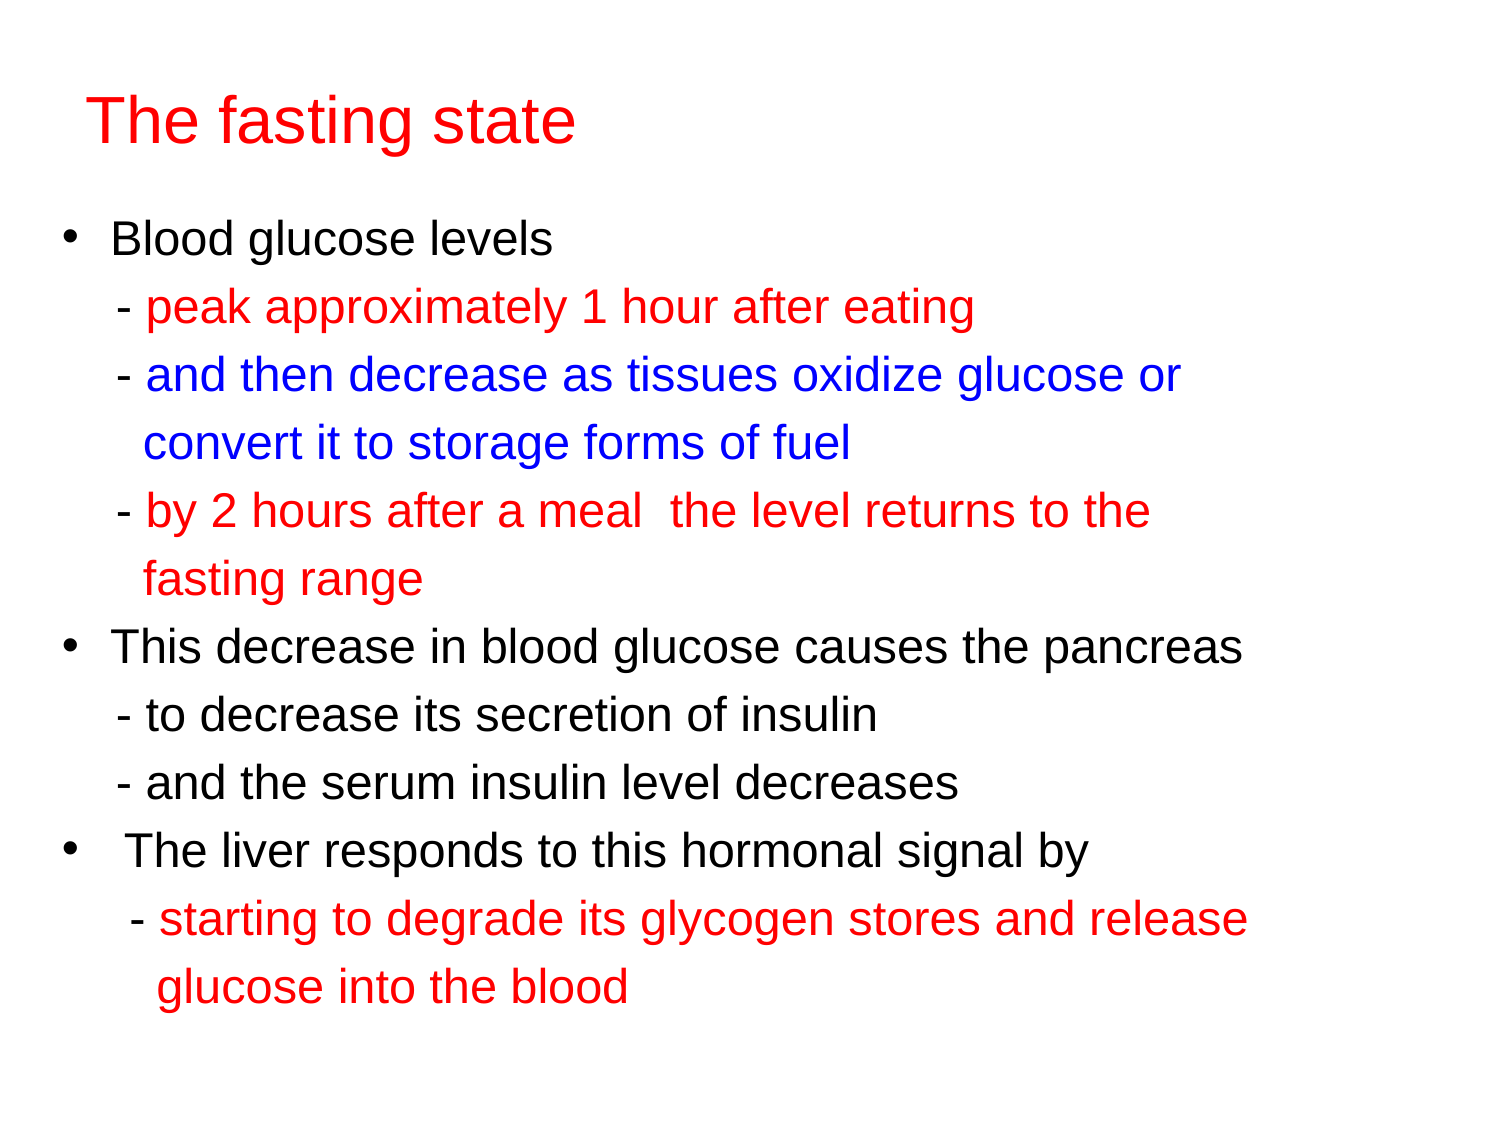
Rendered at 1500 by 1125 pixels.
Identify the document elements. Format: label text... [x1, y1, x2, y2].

title The fasting state [70, 23, 1421, 199]
list Blood glucose levels - peak approximately 1 hour after eating - and then decrease as tissues oxidize glucose or convert it to storage forms of fuel - by 2 hours after a meal the level returns to the fasting range This decrease in blood glucose causes the pancreas - to decrease its secretion of insulin - and the serum insulin level decreases The liver responds to this hormonal signal by - starting to degrade its glycogen stores and release glucose into the blood [46, 199, 1472, 1032]
